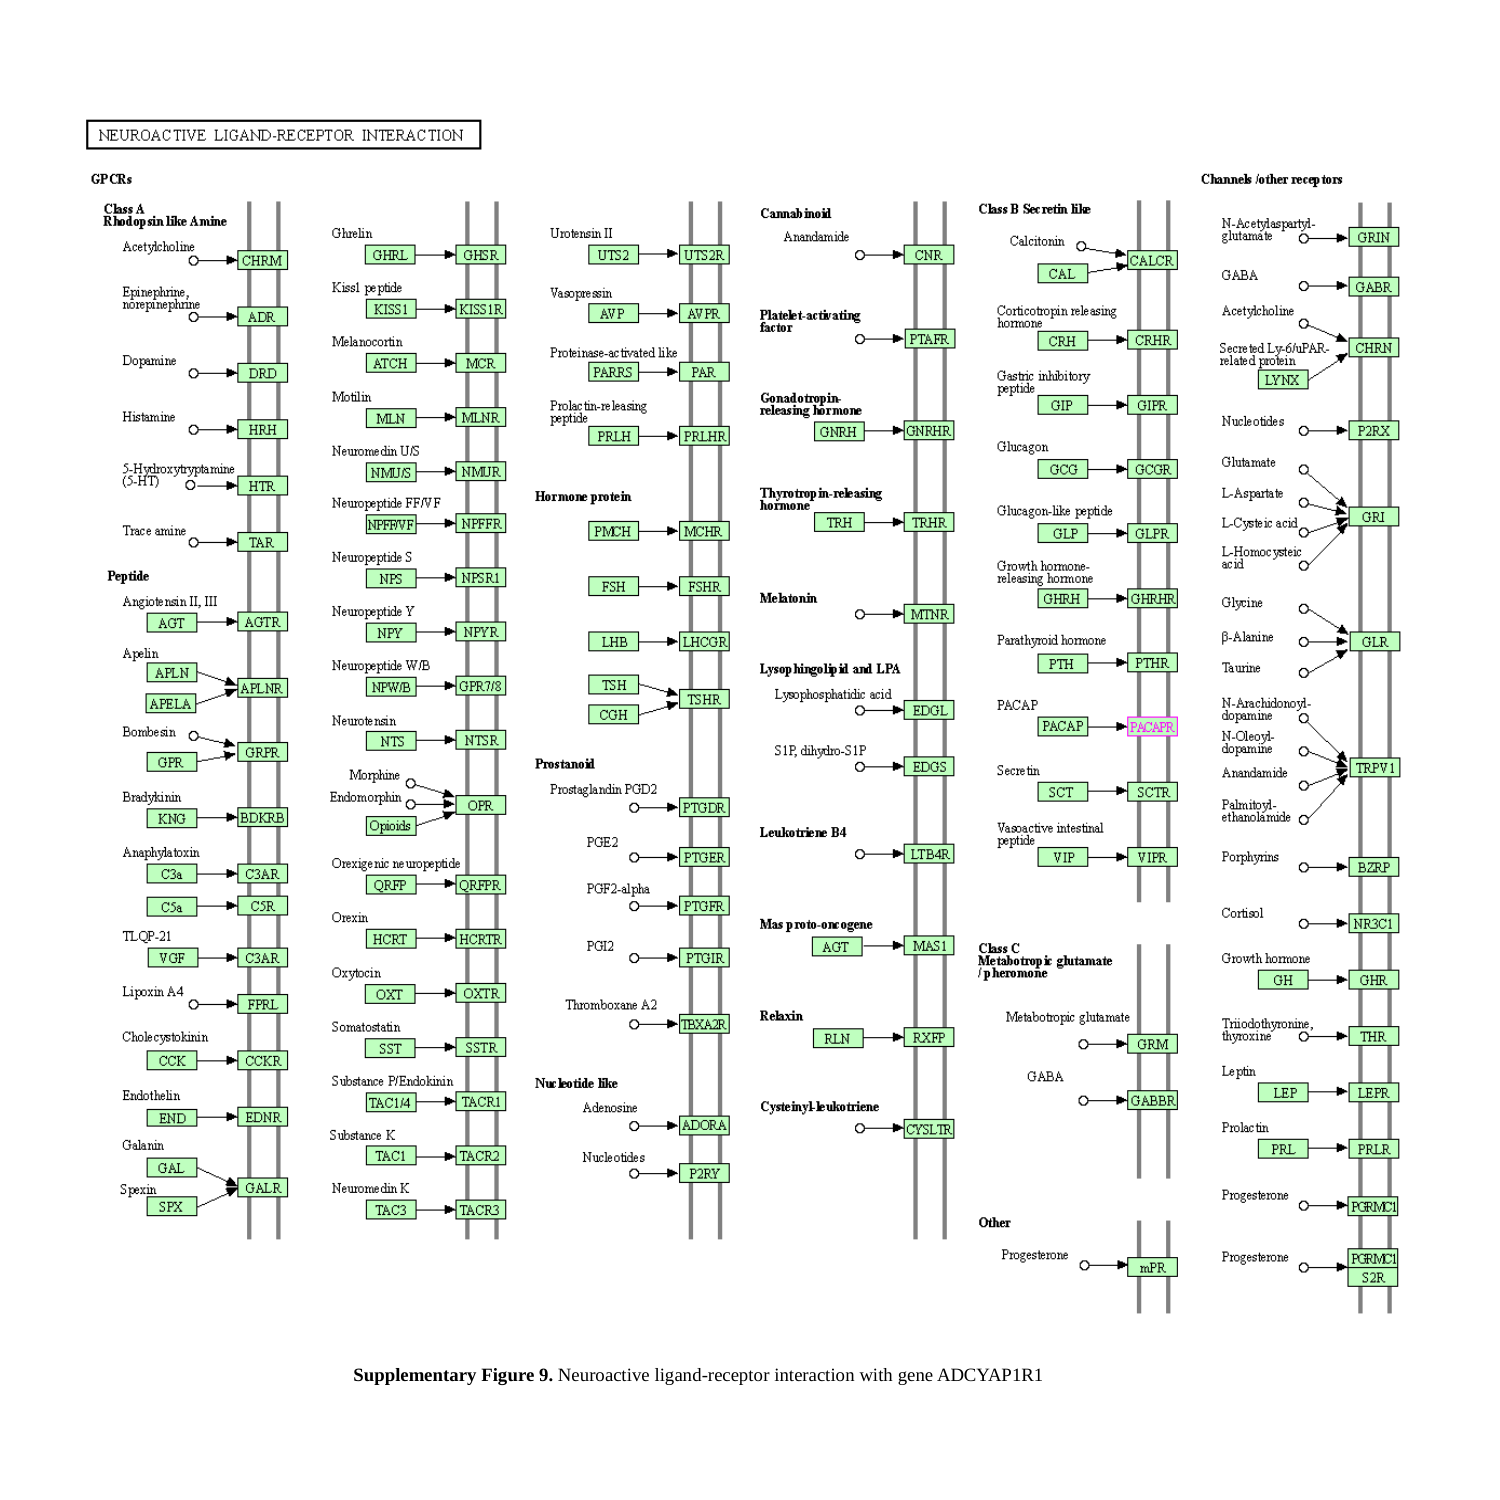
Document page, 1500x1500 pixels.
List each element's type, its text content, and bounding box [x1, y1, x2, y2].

text_box Supplementary Figure 9. Neuroactive ligand-receptor interaction with gene ADCYAP1R1 [342, 1357, 1240, 1414]
picture [57, 85, 1421, 1327]
